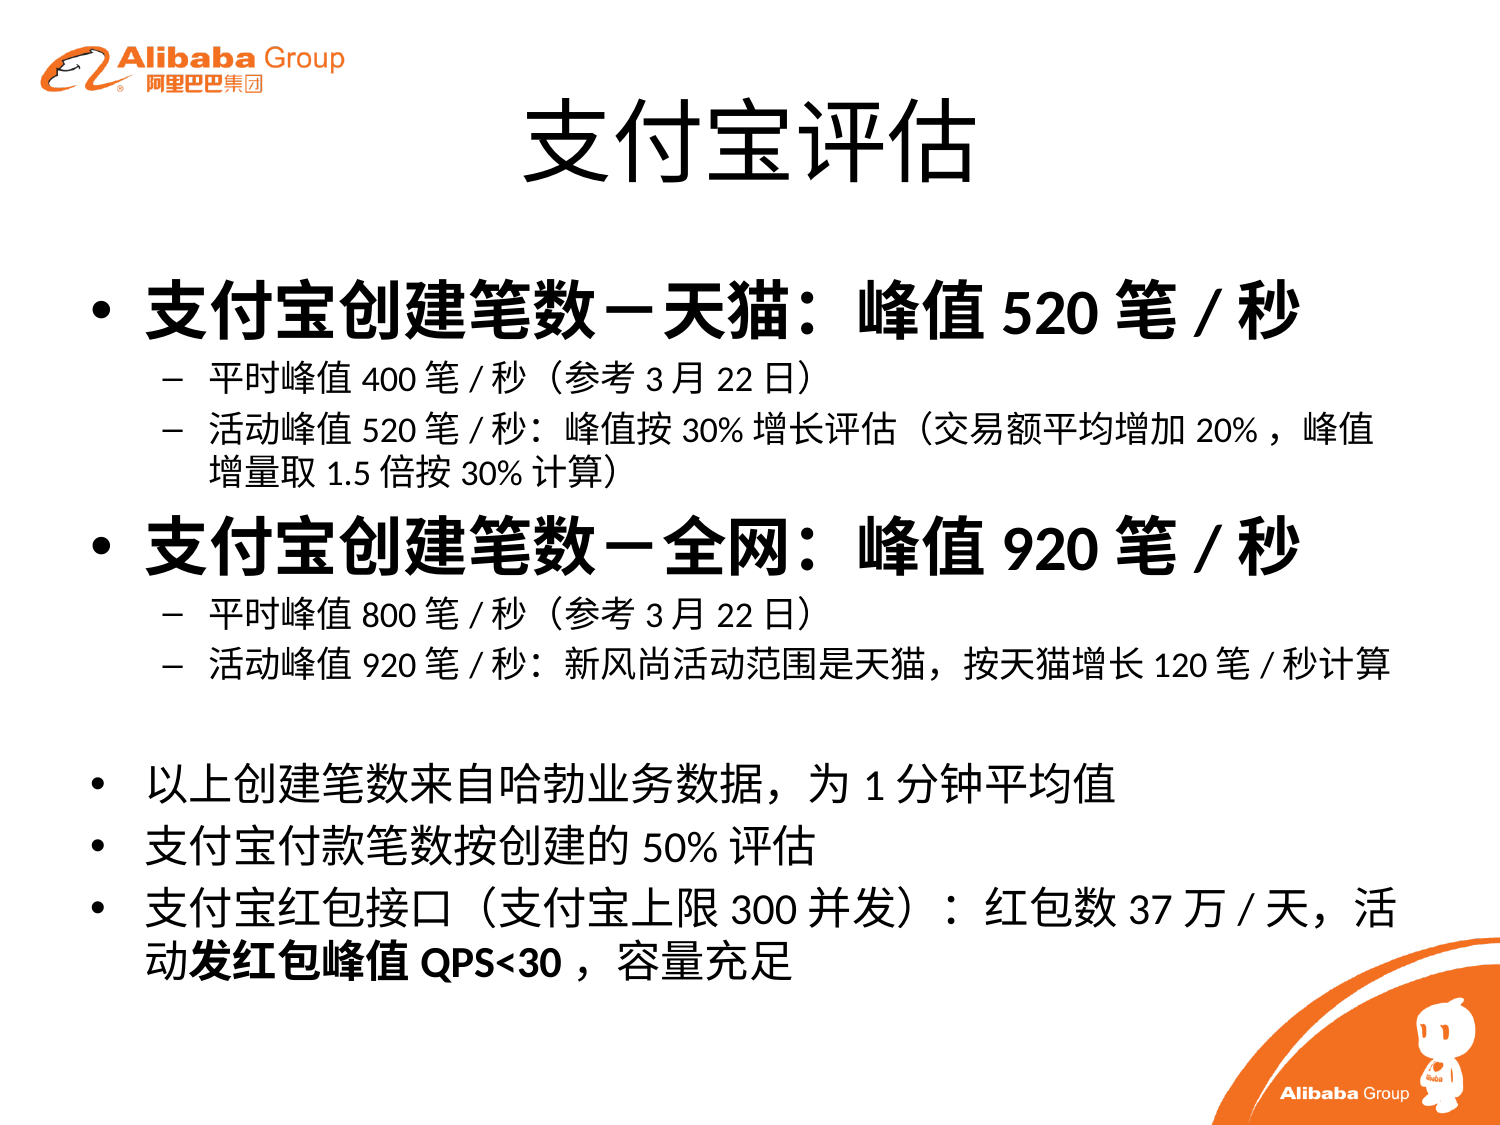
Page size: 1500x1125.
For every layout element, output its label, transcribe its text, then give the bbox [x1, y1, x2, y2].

picture [0, 0, 1500, 1125]
title 支付宝评估 [75, 45, 1425, 233]
list 支付宝创建笔数－天猫：峰值520笔/秒 平时峰值400笔/秒（参考3月22日） 活动峰值520笔/秒：峰值按30%增长评估（交易额平均增加20%，峰值增量取1.5倍按30%计算） 支付宝创建笔数－全网：峰值920笔/秒 平时峰值800笔/秒（参考3月22日） 活动峰值920笔/秒：新风尚活动范围是天猫，按天猫增长120笔/秒计算 以上创建笔数来自哈勃业务数据，为1分钟平均值 支付宝付款笔数按创建的50%评估 支付宝红包接口（支付宝上限300并发）：红包数37万/天，活动发红包峰值QPS<30，容量充足 [75, 262, 1425, 1005]
